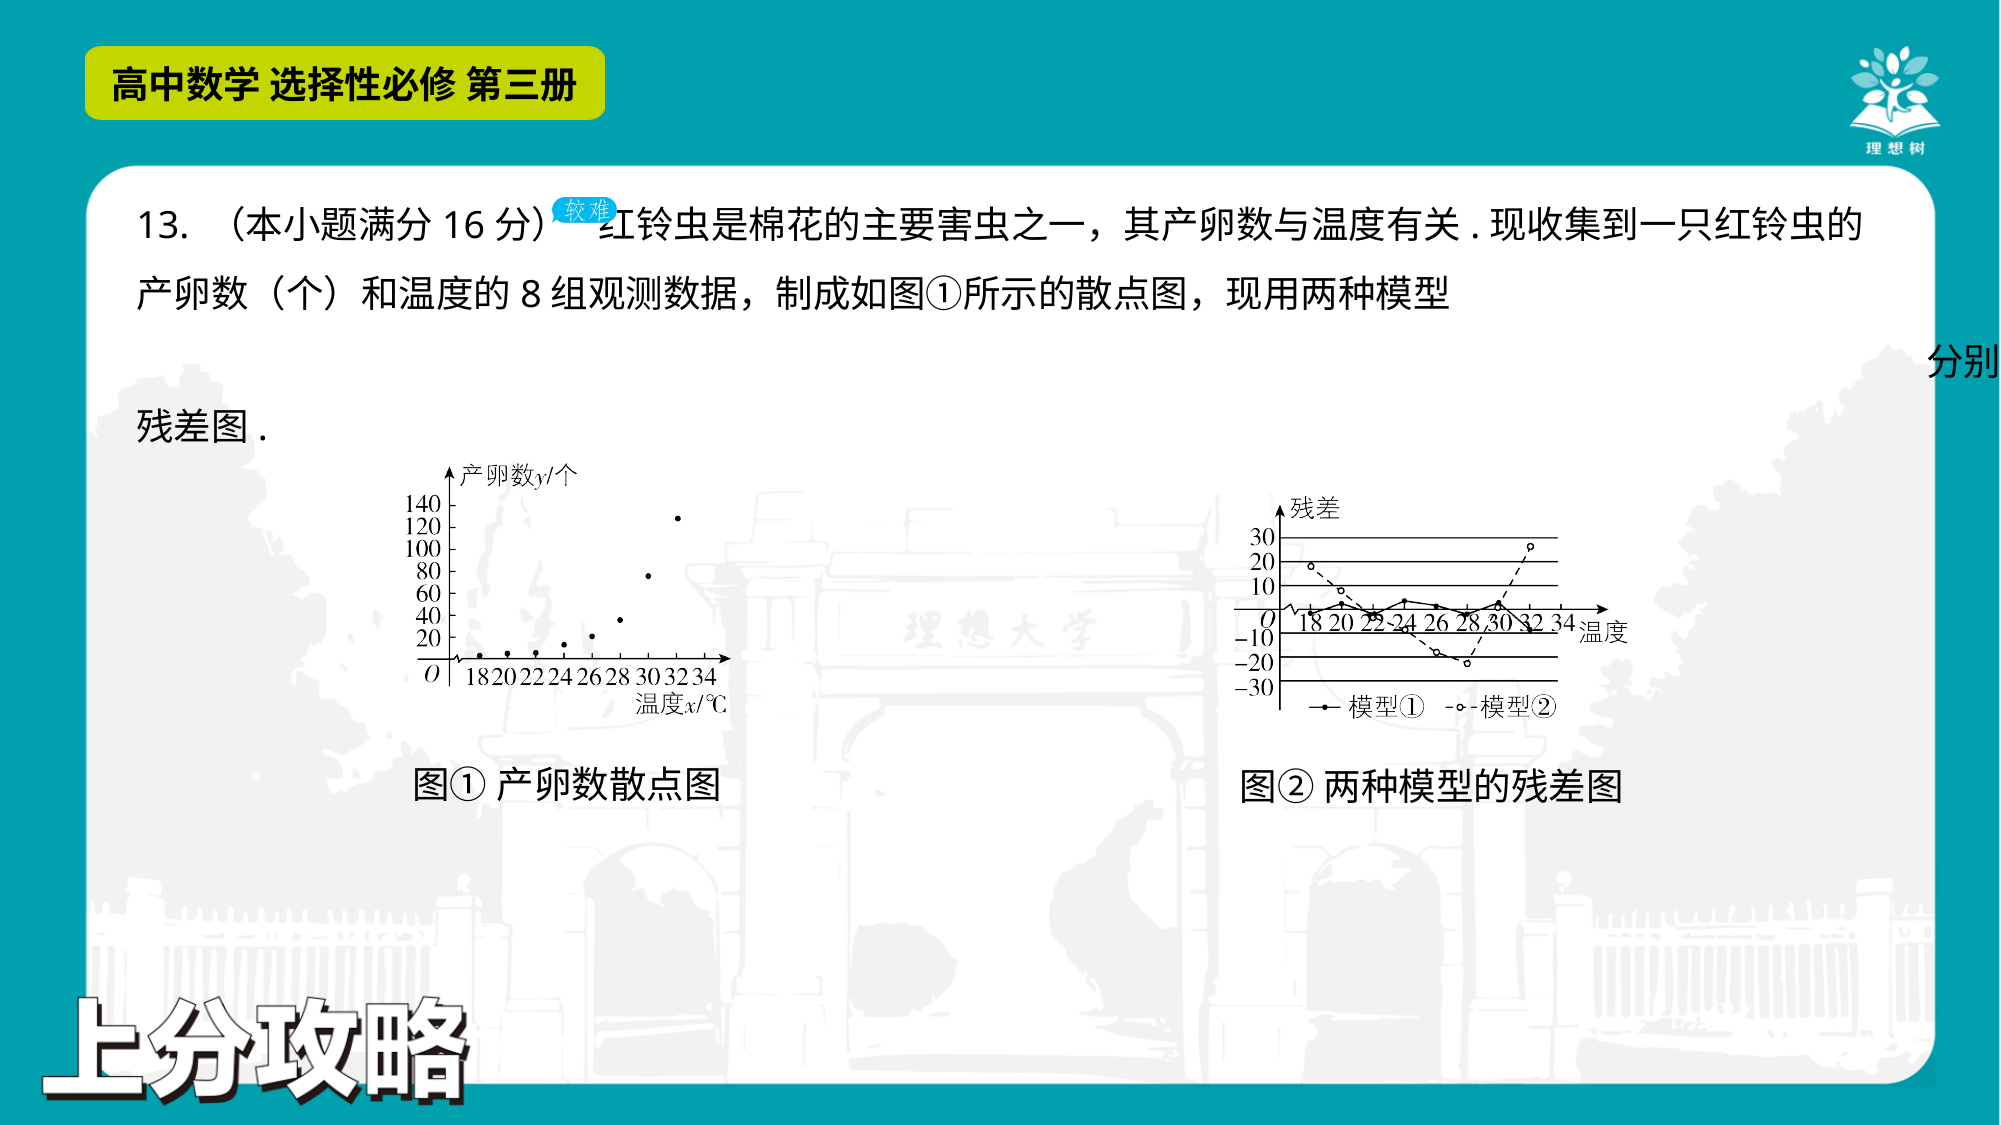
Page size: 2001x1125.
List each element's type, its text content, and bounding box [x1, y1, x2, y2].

picture [0, 0, 2000, 1125]
text_box 图② 两种模型的残差图 [1230, 743, 1633, 869]
text_box 图① 产卵数散点图 [403, 741, 731, 868]
